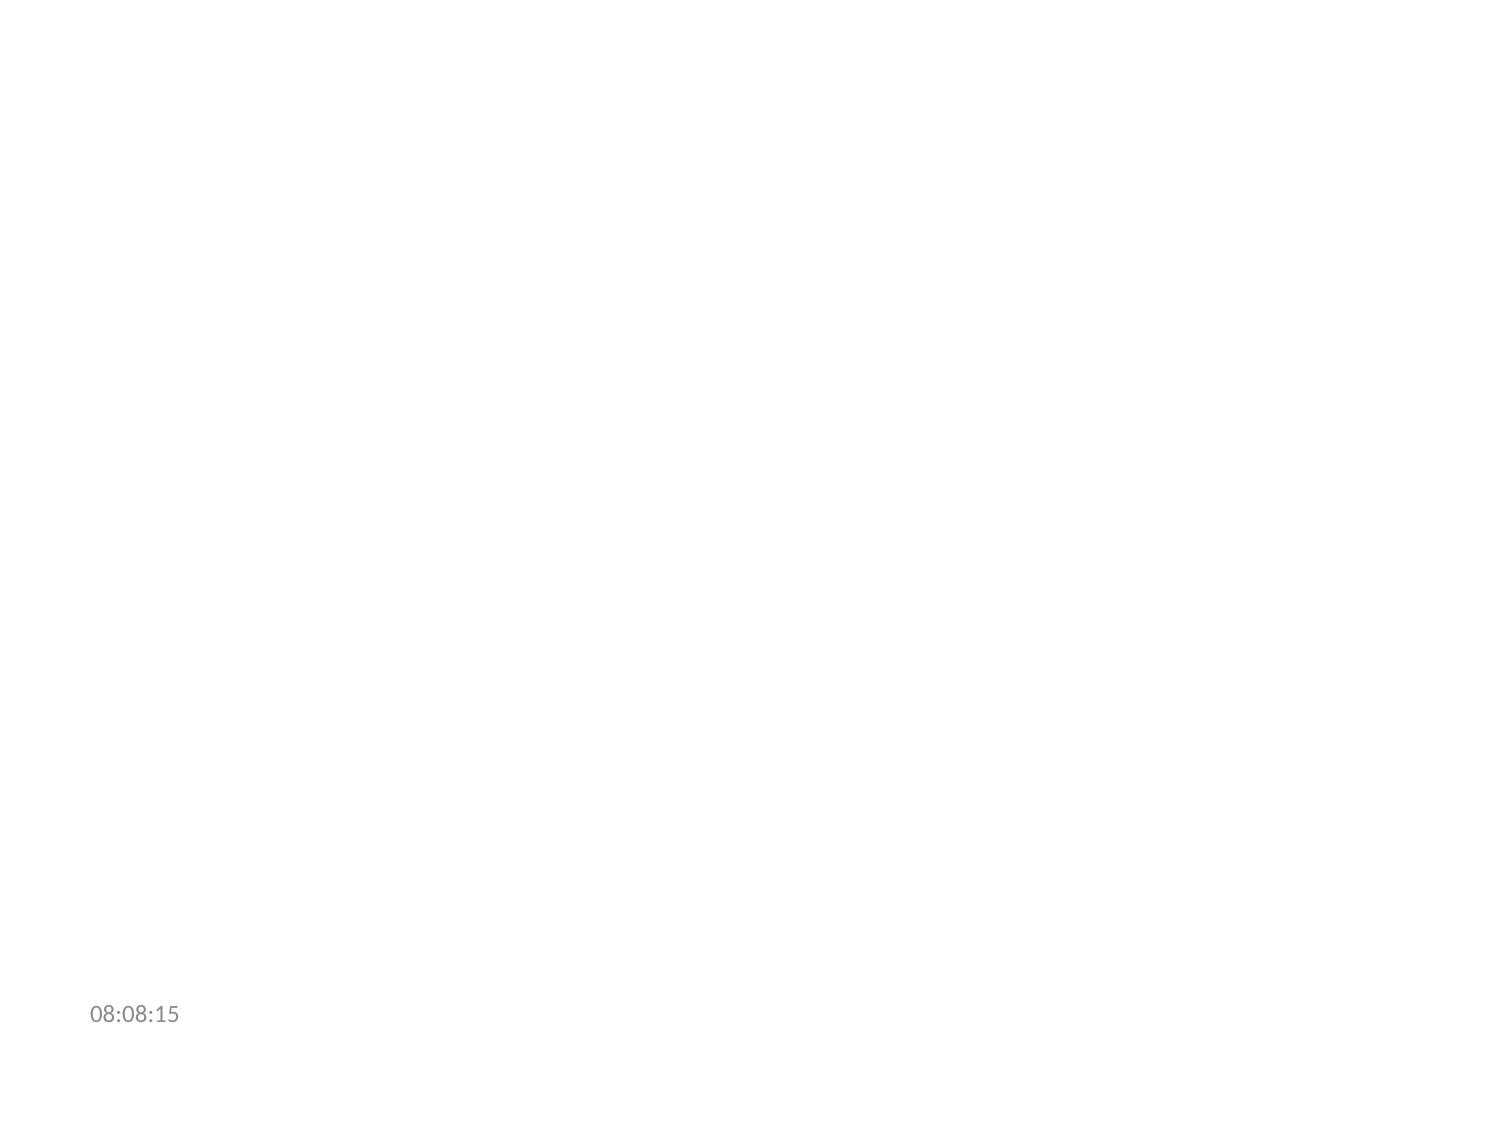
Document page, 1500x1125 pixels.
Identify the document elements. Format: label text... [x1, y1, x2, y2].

text_box 15:35:09 [75, 982, 425, 1043]
